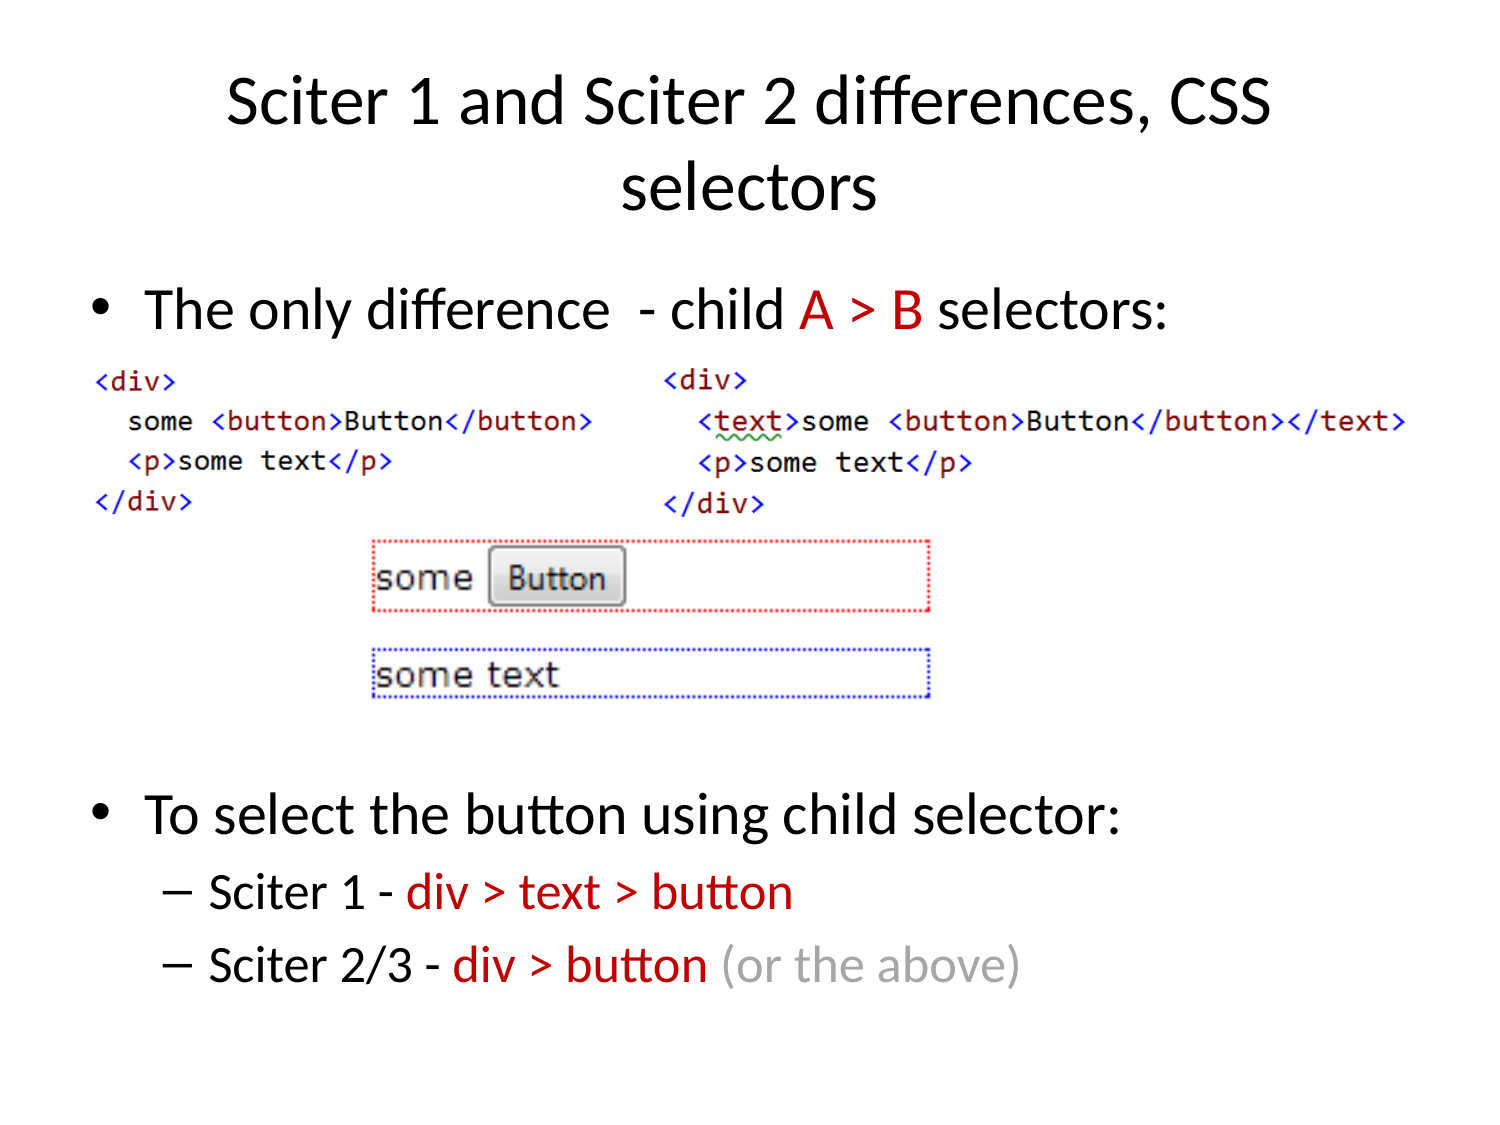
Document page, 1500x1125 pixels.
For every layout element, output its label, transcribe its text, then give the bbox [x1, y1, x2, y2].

list The only difference - child A > B selectors: To select the button using child selector: Sciter 1 - div > text > button Sciter 2/3 - div > button (or the above) [75, 262, 1425, 361]
title Sciter 1 and Sciter 2 differences, CSS selectors [75, 45, 1425, 233]
picture [74, 362, 1426, 713]
list The only difference - child A > B selectors: To select the button using child selector: Sciter 1 - div > text > button Sciter 2/3 - div > button (or the above) [75, 533, 1425, 1005]
